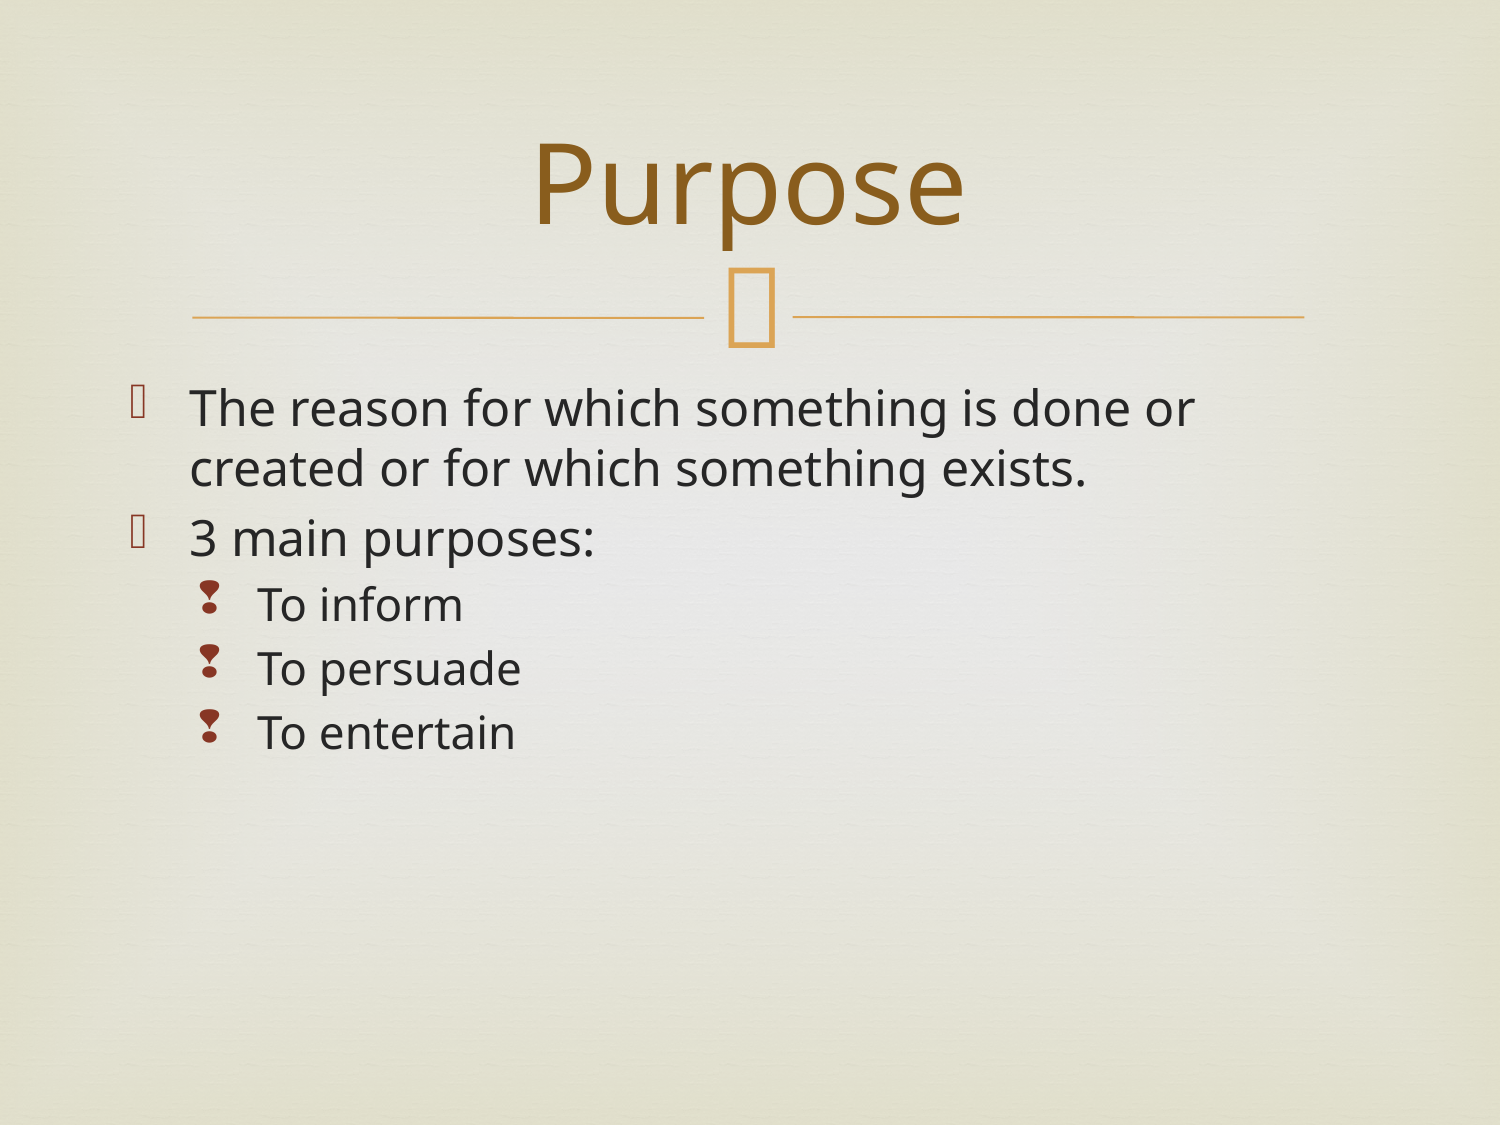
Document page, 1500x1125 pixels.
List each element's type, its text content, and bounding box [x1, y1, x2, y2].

title Purpose [112, 93, 1386, 267]
list The reason for which something is done or created or for which something exists. 3 main purposes: To inform To persuade To entertain [114, 368, 1386, 1005]
